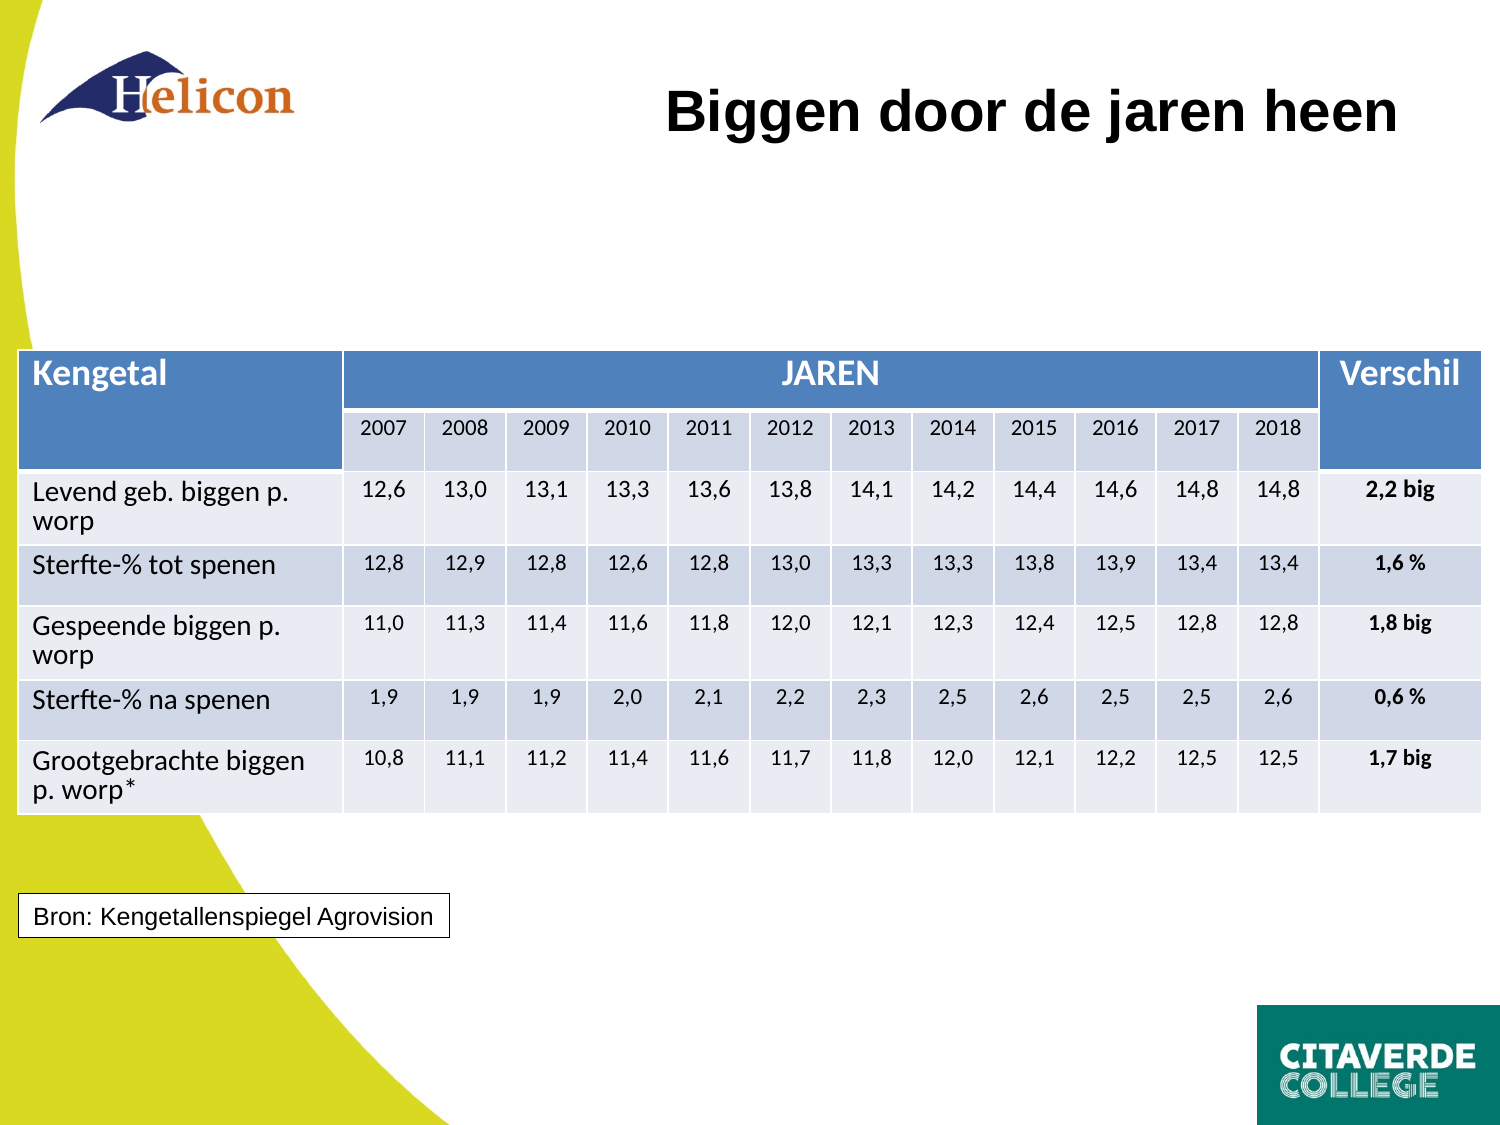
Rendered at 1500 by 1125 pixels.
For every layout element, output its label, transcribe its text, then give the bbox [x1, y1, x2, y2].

table_cell 2008 [425, 413, 505, 471]
table_cell 1,6 % [1320, 546, 1481, 605]
table_cell 12,2 [1076, 741, 1155, 813]
table_header Kengetal [19, 351, 342, 469]
table_cell 2,1 [669, 681, 749, 740]
table_cell 13,3 [832, 546, 911, 605]
table_cell 2009 [507, 413, 586, 471]
table_cell 12,1 [995, 741, 1074, 813]
table_cell 1,9 [344, 681, 424, 740]
table_cell 1,9 [425, 681, 505, 740]
table_cell 13,8 [751, 472, 830, 544]
table_cell 1,7 big [1320, 741, 1481, 813]
table_cell 2,3 [832, 681, 911, 740]
table_cell 12,4 [995, 607, 1074, 679]
table_cell 12,5 [1239, 741, 1318, 813]
table_cell 2018 [1239, 413, 1318, 471]
table_cell 2,5 [1157, 681, 1237, 740]
table_cell 1,9 [507, 681, 586, 740]
table_cell 12,8 [344, 546, 424, 605]
table_cell 12,8 [507, 546, 586, 605]
table_cell Sterfte-% tot spenen [19, 546, 342, 605]
table_cell 11,6 [669, 741, 749, 813]
table_cell 14,6 [1076, 472, 1155, 544]
table_cell 11,4 [507, 607, 586, 679]
table_cell Gespeende biggen p. worp [19, 607, 342, 679]
table_cell 11,0 [344, 607, 424, 679]
table_cell 2013 [832, 413, 911, 471]
table_cell 0,6 % [1320, 681, 1481, 740]
table_cell 2,5 [913, 681, 993, 740]
table_cell 2017 [1157, 413, 1237, 471]
table_cell 13,1 [507, 472, 586, 544]
table_cell 11,3 [425, 607, 505, 679]
title Biggen door de jaren heen [324, 54, 1415, 161]
table_cell 14,2 [913, 472, 993, 544]
table_cell 11,4 [588, 741, 667, 813]
table_cell 12,8 [669, 546, 749, 605]
table_cell 12,5 [1157, 741, 1237, 813]
table_cell 2016 [1076, 413, 1155, 471]
table_cell 2012 [751, 413, 830, 471]
table_cell 11,8 [669, 607, 749, 679]
table_cell 13,6 [669, 472, 749, 544]
table_cell 12,0 [913, 741, 993, 813]
table_cell 12,6 [344, 472, 424, 544]
table_cell 12,9 [425, 546, 505, 605]
table_cell 11,7 [751, 741, 830, 813]
table_cell 13,9 [1076, 546, 1155, 605]
picture [0, 0, 1500, 1125]
table_cell 13,0 [425, 472, 505, 544]
table_cell 12,8 [1157, 607, 1237, 679]
table_cell 13,8 [995, 546, 1074, 605]
table_cell 12,1 [832, 607, 911, 679]
table_cell 2007 [344, 413, 424, 471]
table_cell 2015 [995, 413, 1074, 471]
table_cell 11,6 [588, 607, 667, 679]
table_cell Sterfte-% na spenen [19, 681, 342, 740]
table_cell 2,2 big [1320, 474, 1481, 544]
table_cell 14,8 [1239, 472, 1318, 544]
table_cell 2014 [913, 413, 993, 471]
table_cell Levend geb. biggen p. worp [19, 474, 342, 544]
table_cell 11,1 [425, 741, 505, 813]
table_cell 13,0 [751, 546, 830, 605]
table_cell 2011 [669, 413, 749, 471]
table_cell 12,5 [1076, 607, 1155, 679]
table_cell 14,8 [1157, 472, 1237, 544]
table_cell 2,5 [1076, 681, 1155, 740]
table_cell 2,6 [1239, 681, 1318, 740]
text_box Bron: Kengetallenspiegel Agrovision [18, 893, 450, 938]
table_cell 14,4 [995, 472, 1074, 544]
table_cell 11,8 [832, 741, 911, 813]
table_cell 12,8 [1239, 607, 1318, 679]
table_cell 2010 [588, 413, 667, 471]
table_cell 13,4 [1157, 546, 1237, 605]
table_cell 13,3 [913, 546, 993, 605]
table_cell 12,0 [751, 607, 830, 679]
table_cell 13,4 [1239, 546, 1318, 605]
table_cell 2,6 [995, 681, 1074, 740]
table_cell 11,2 [507, 741, 586, 813]
table_cell 12,3 [913, 607, 993, 679]
table_cell 12,6 [588, 546, 667, 605]
table_cell 2,0 [588, 681, 667, 740]
table_cell 1,8 big [1320, 607, 1481, 679]
table_header Verschil [1320, 351, 1481, 469]
table_cell 14,1 [832, 472, 911, 544]
table_cell Grootgebrachte biggen p. worp* [19, 741, 342, 813]
table_cell 10,8 [344, 741, 424, 813]
table_header JAREN [344, 351, 1318, 408]
table_cell 2,2 [751, 681, 830, 740]
table_cell 13,3 [588, 472, 667, 544]
